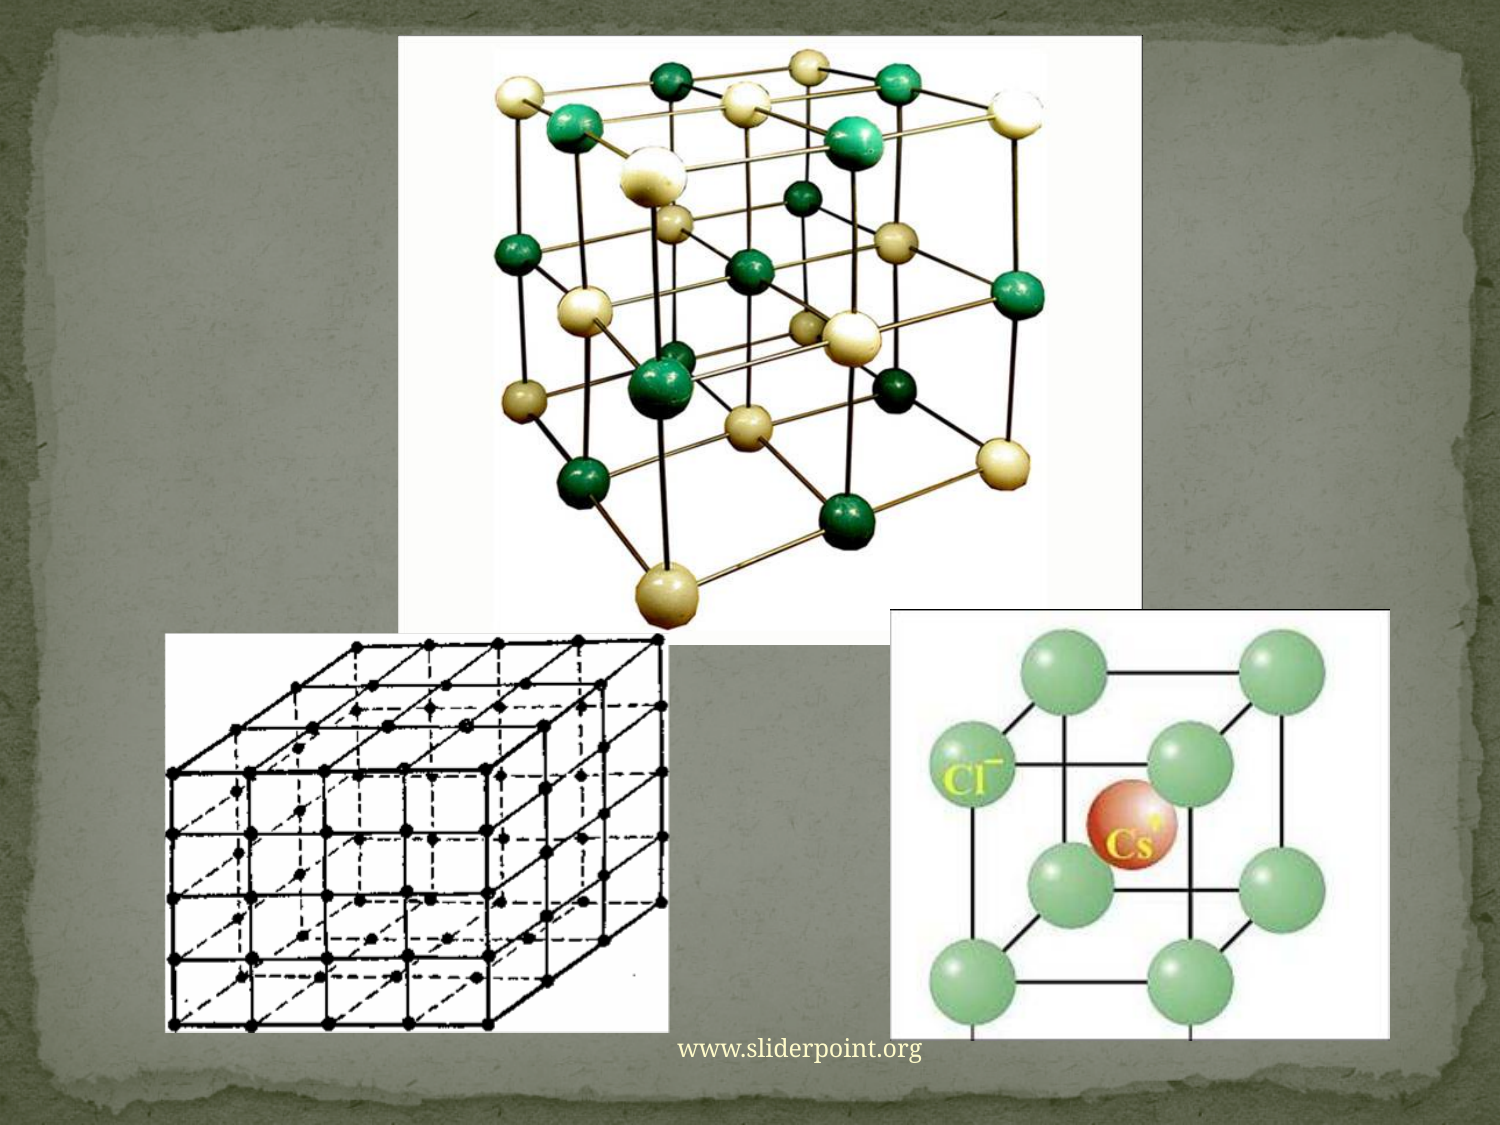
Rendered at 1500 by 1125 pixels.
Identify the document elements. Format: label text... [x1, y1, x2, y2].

picture [164, 632, 670, 1033]
picture [890, 609, 1390, 1041]
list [401, 37, 1142, 644]
footer www.sliderpoint.org [350, 1017, 938, 1081]
